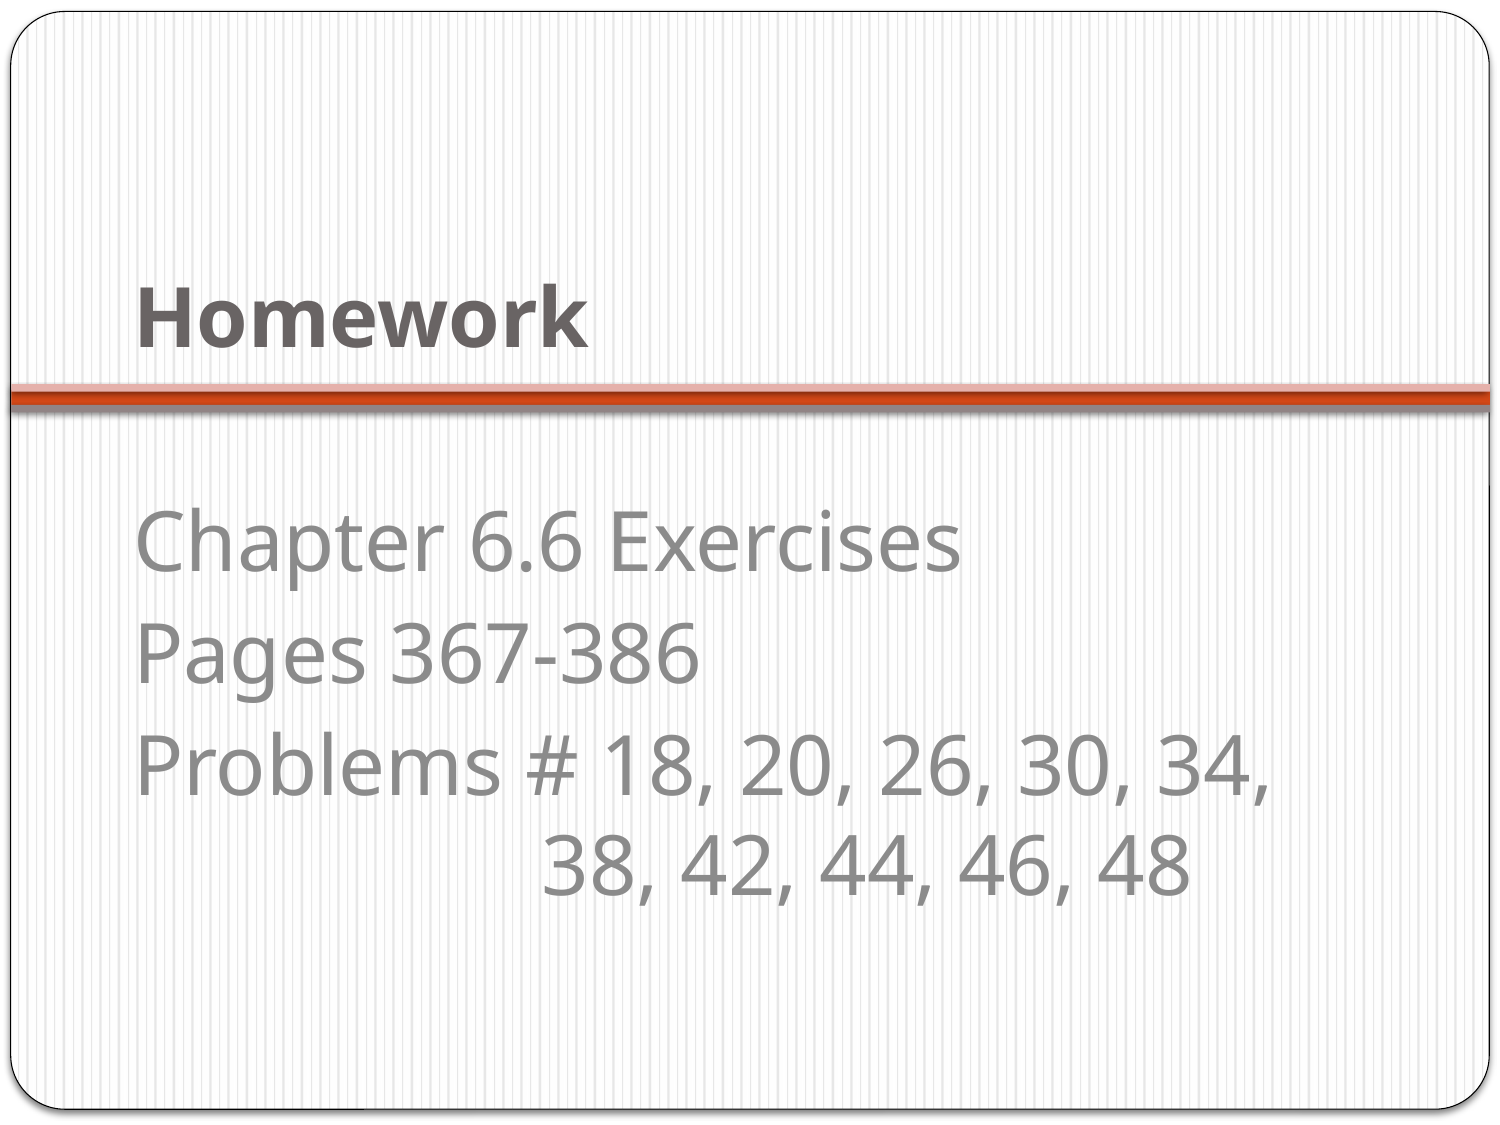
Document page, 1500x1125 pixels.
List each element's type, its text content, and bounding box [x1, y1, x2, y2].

list Chapter 6.6 Exercises Pages 367-386 Problems # 18, 20, 26, 30, 34, 38, 42, 44, 46, 48 [118, 480, 1394, 925]
title Homework [118, 156, 1394, 380]
